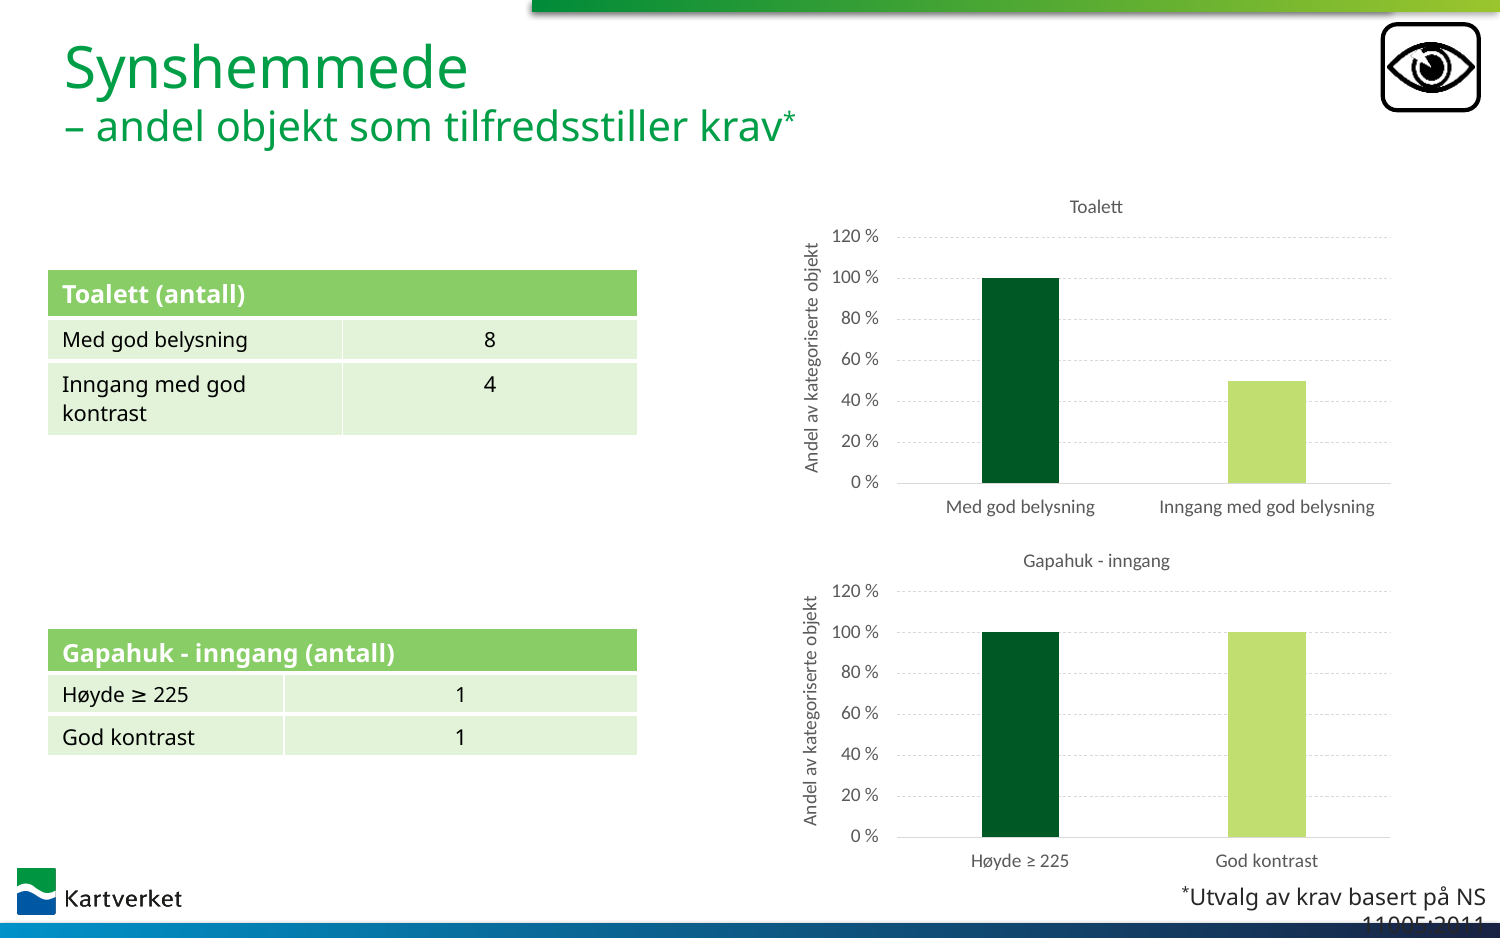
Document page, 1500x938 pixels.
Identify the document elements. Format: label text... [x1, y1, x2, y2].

table_cell Høyde ≥ 225 [48, 675, 283, 712]
table_cell Inngang med god kontrast [48, 363, 342, 435]
table_cell Med god belysning [48, 320, 342, 359]
picture [791, 541, 1402, 880]
table_cell 1 [285, 675, 637, 712]
table_header Toalett (antall) [48, 270, 637, 316]
table_cell 4 [343, 363, 637, 435]
text_box Synshemmede – andel objekt som tilfredsstiller krav* [49, 24, 1431, 158]
text_box *Utvalg av krav basert på NS 11005:2011 [1068, 873, 1500, 938]
table_cell God kontrast [48, 716, 283, 755]
table_header Gapahuk - inngang (antall) [48, 629, 637, 671]
table_cell 1 [285, 716, 637, 755]
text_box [1382, 24, 1480, 111]
picture [791, 187, 1402, 526]
table_cell 8 [343, 320, 637, 359]
